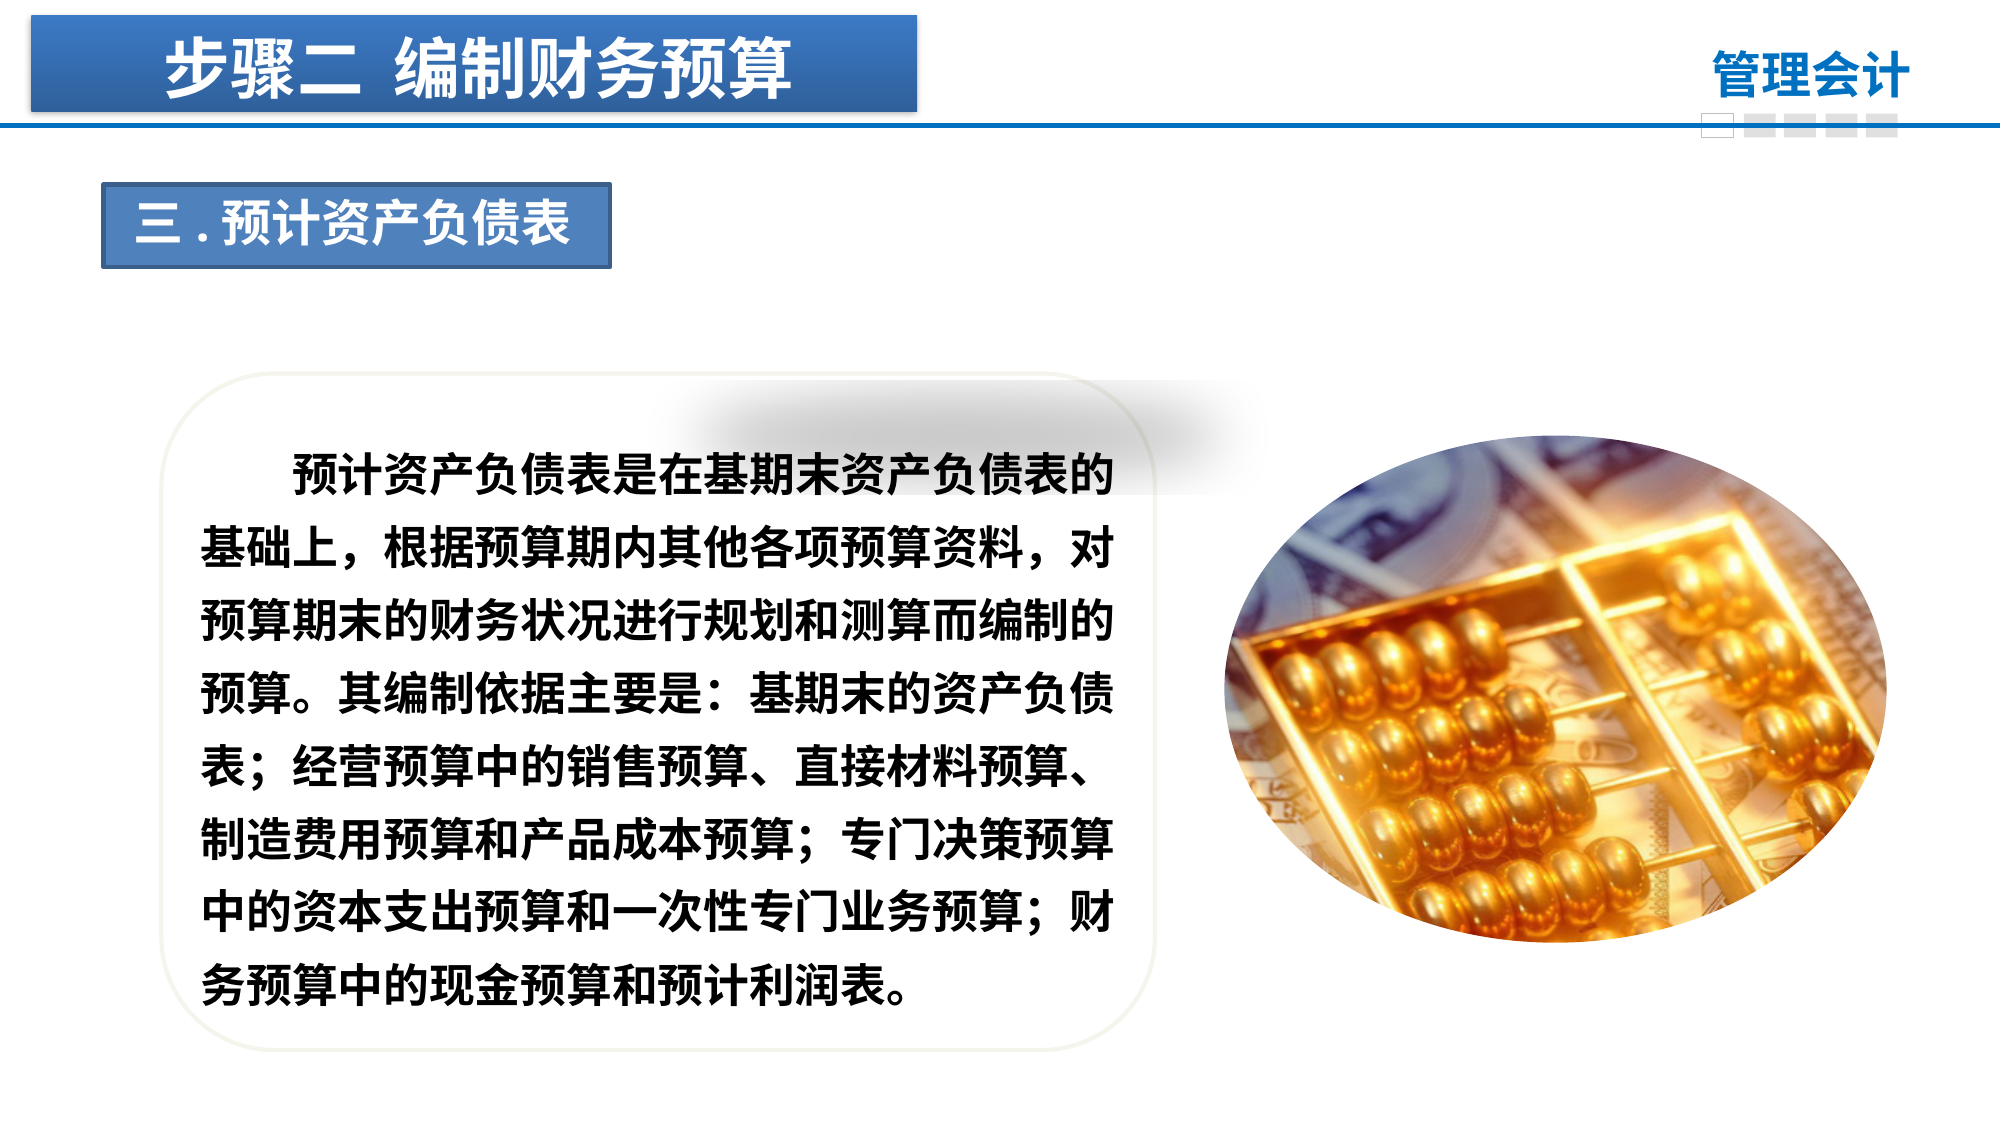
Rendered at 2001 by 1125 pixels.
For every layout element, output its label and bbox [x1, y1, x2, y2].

text_box [103, 184, 611, 268]
text_box [31, 14, 918, 117]
picture [1224, 435, 1887, 943]
text_box [161, 373, 1156, 1051]
